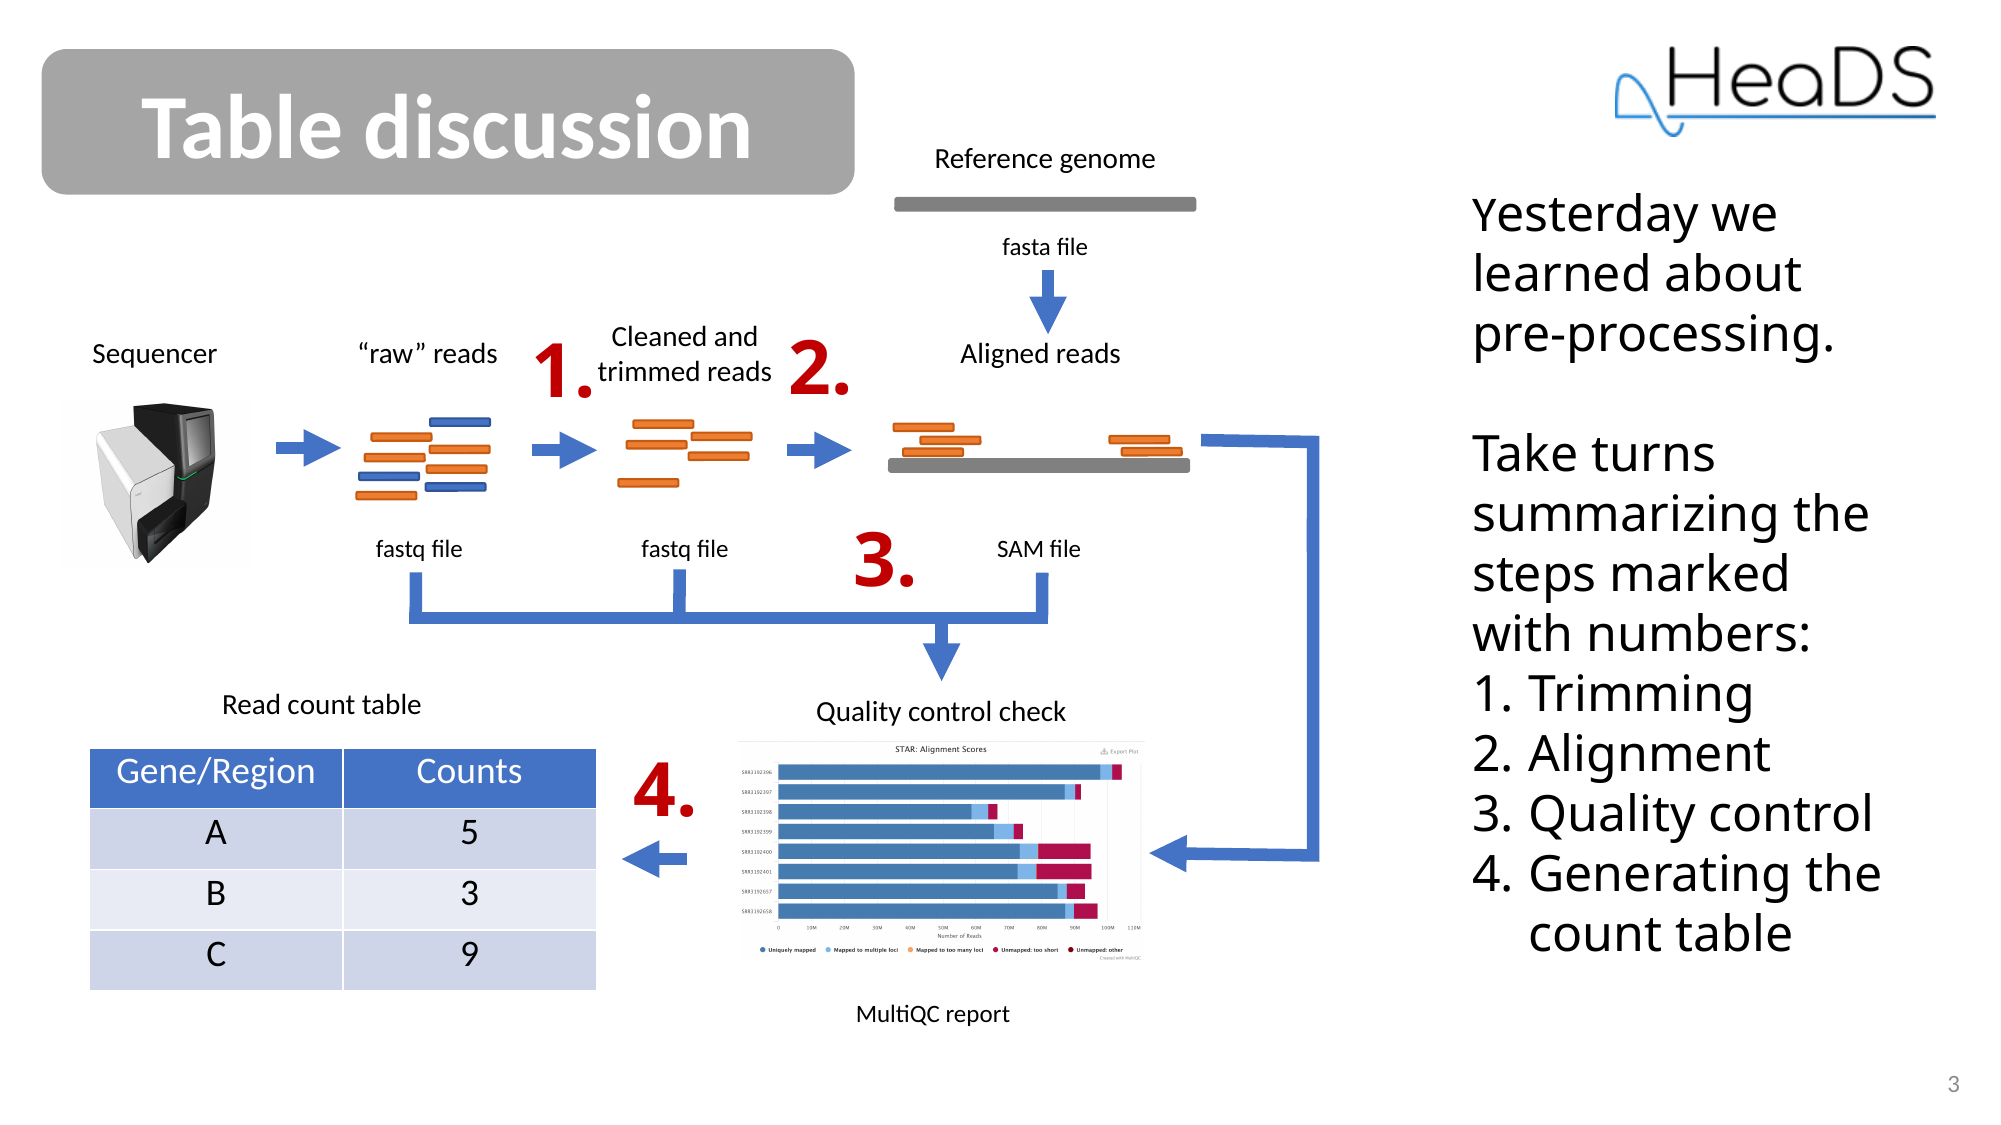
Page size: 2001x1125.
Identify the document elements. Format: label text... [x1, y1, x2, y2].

text_box Quality control check [801, 684, 1082, 735]
text_box 1. [516, 315, 653, 421]
text_box Read count table [207, 678, 437, 728]
table_cell C [90, 931, 342, 990]
table_cell 9 [344, 931, 596, 990]
slide_number 3 [1525, 1052, 1976, 1113]
text_box [1149, 439, 1315, 860]
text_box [889, 423, 1190, 472]
table_cell 5 [344, 809, 596, 869]
table_cell A [90, 809, 342, 869]
text_box fastq file [330, 525, 508, 570]
table_cell 3 [344, 870, 596, 929]
text_box Aligned reads [945, 327, 1137, 377]
text_box 4. [618, 734, 755, 840]
text_box Sequencer [77, 327, 233, 377]
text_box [356, 418, 491, 500]
text_box fastq file [596, 525, 774, 570]
table_cell B [90, 870, 342, 929]
text_box SAM file [975, 525, 1134, 570]
text_box Table discussion [41, 49, 855, 195]
picture [1615, 46, 1936, 137]
text_box MultiQC report [838, 990, 1028, 1035]
picture [60, 401, 251, 567]
text_box 2. [773, 311, 910, 417]
text_box Yesterday we learned about pre-processing. Take turns summarizing the steps marked with numbers: Trimming Alignment Quality control Generating the count table [1457, 173, 1908, 969]
text_box 3. [838, 503, 975, 609]
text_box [618, 420, 752, 487]
table_header Gene/Region [90, 749, 342, 808]
picture [738, 741, 1145, 961]
text_box Cleaned and trimmed reads [568, 309, 802, 395]
table_header Counts [344, 749, 596, 808]
text_box “raw” reads [342, 327, 514, 377]
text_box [895, 132, 1196, 269]
